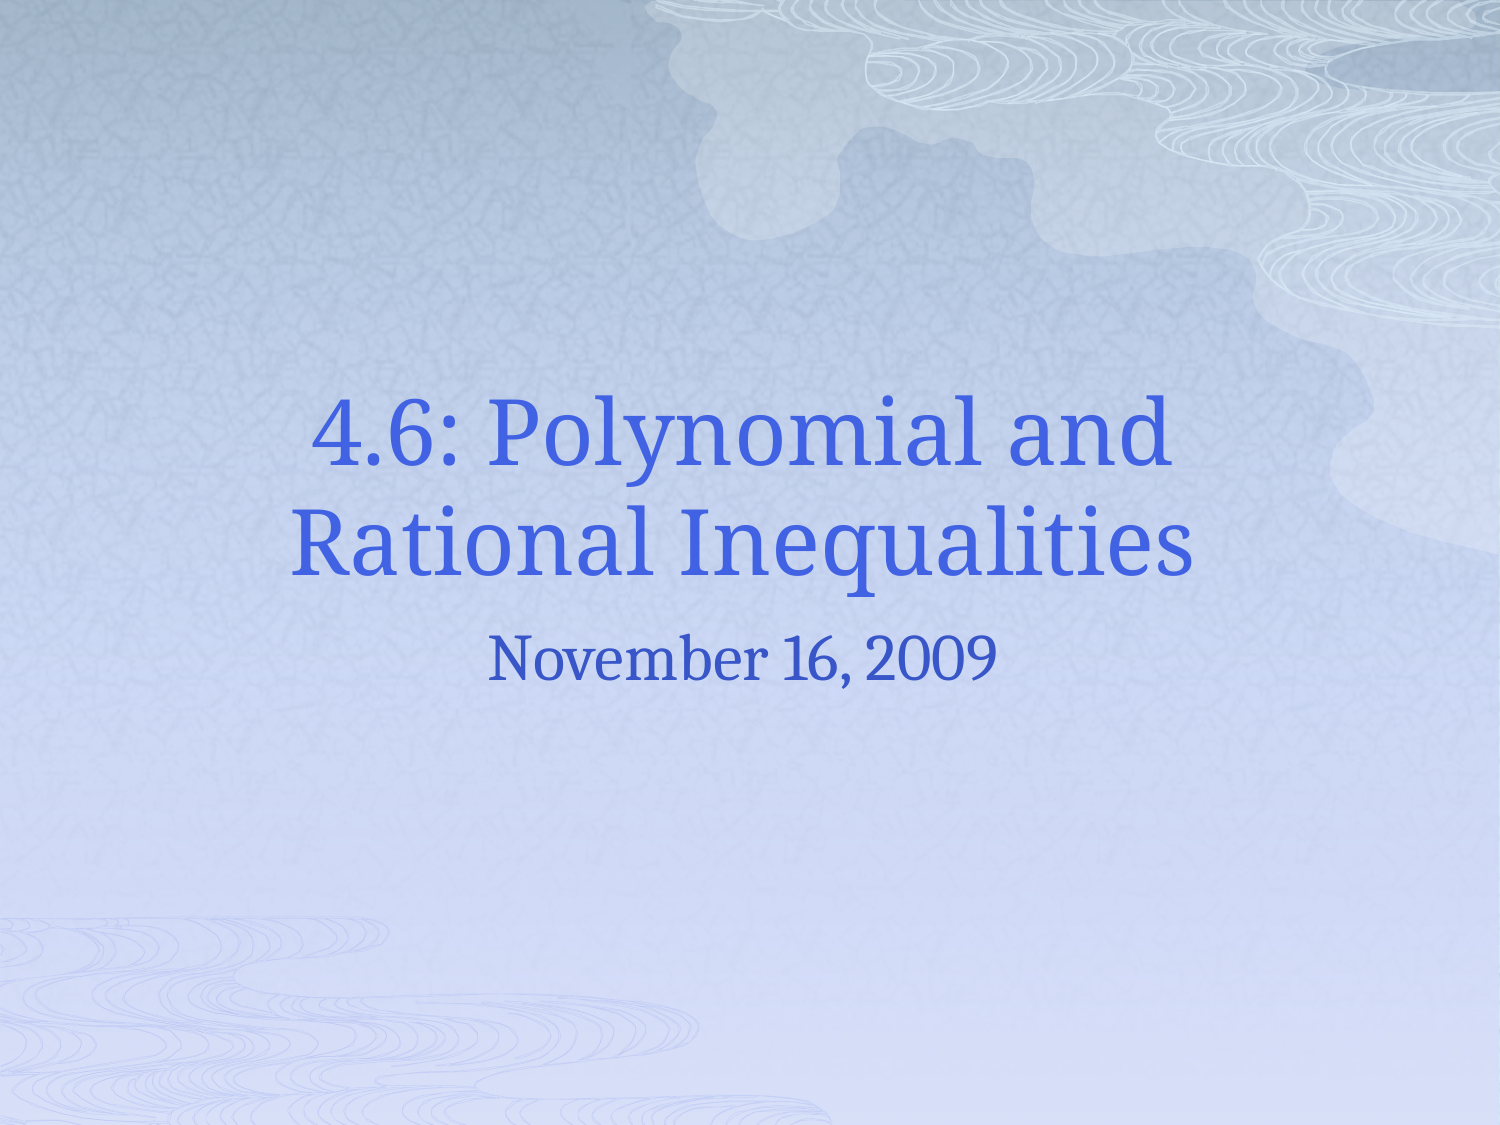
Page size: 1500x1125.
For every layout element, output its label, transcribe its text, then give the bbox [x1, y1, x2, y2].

title 4.6: Polynomial and Rational Inequalities [105, 363, 1381, 605]
subtitle November 16, 2009 [105, 606, 1381, 755]
